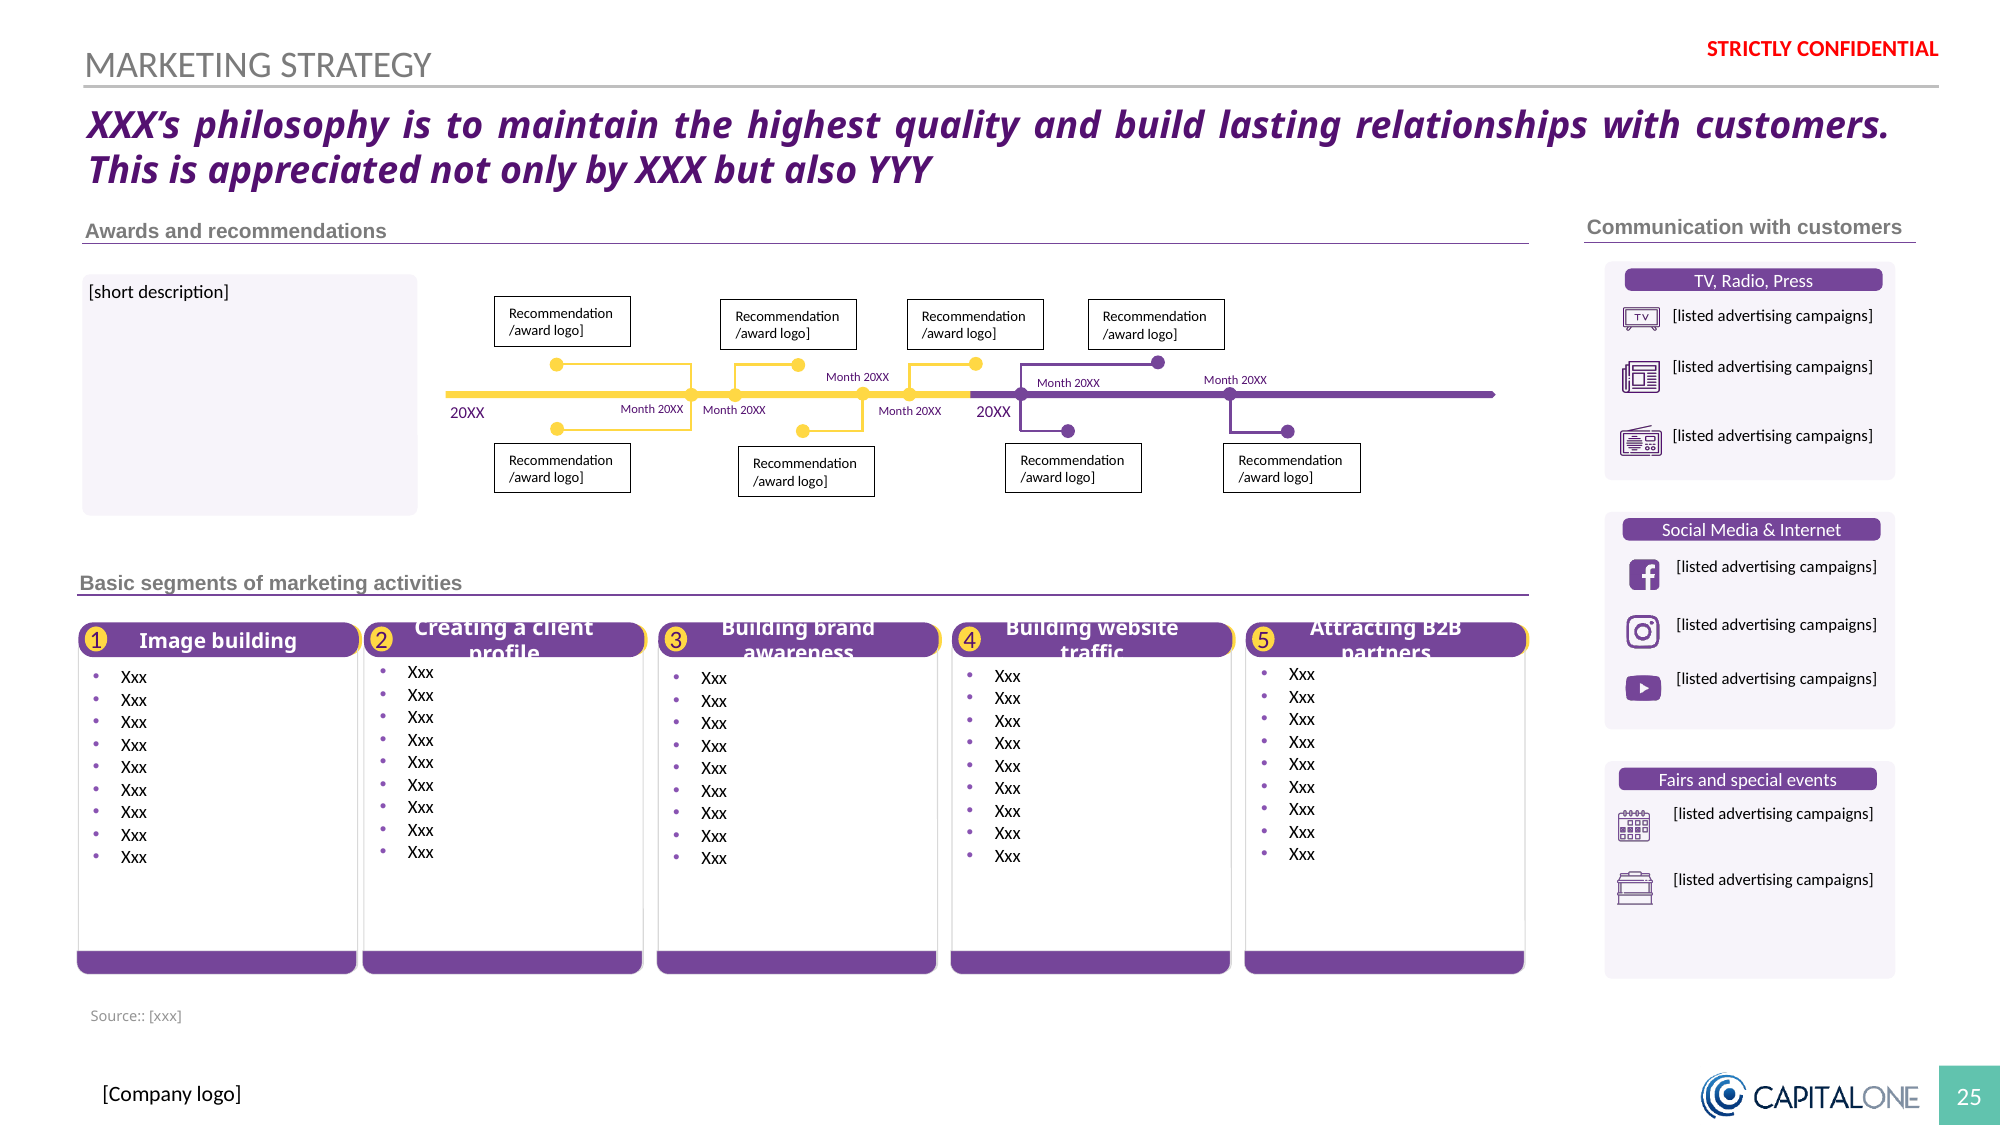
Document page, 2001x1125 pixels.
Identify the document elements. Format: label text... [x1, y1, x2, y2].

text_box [1604, 761, 1907, 979]
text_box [70, 236, 418, 516]
text_box Recommendation/award logo] [1005, 443, 1142, 493]
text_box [407, 356, 1496, 438]
text_box MARKETING STRATEGY [69, 30, 1900, 70]
text_box XXX’s philosophy is to maintain the highest quality and build lasting relationships with customers. This is appreciated not only by XXX but also YYY [87, 101, 1893, 192]
text_box Recommendation/award logo] [907, 299, 1044, 350]
text_box Awards and recommendations [84, 210, 908, 243]
picture [1700, 1066, 1933, 1125]
text_box Recommendation/award logo] [720, 299, 857, 350]
text_box Basic segments of marketing activities [79, 596, 903, 601]
text_box Awards and recommendations [418, 244, 908, 249]
text_box Recommendation/award logo] [1088, 299, 1225, 350]
text_box Recommendation/award logo] [494, 296, 631, 347]
text_box Recommendation/award logo] [494, 443, 631, 493]
text_box Source:: [xxx] [75, 999, 713, 1032]
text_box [1604, 261, 1910, 481]
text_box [1604, 511, 1910, 730]
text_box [76, 622, 1530, 975]
text_box Basic segments of marketing activities [79, 561, 903, 594]
text_box Communication with customers [1586, 206, 2000, 246]
text_box Recommendation/award logo] [1223, 443, 1361, 493]
text_box Recommendation/award logo] [738, 446, 875, 497]
